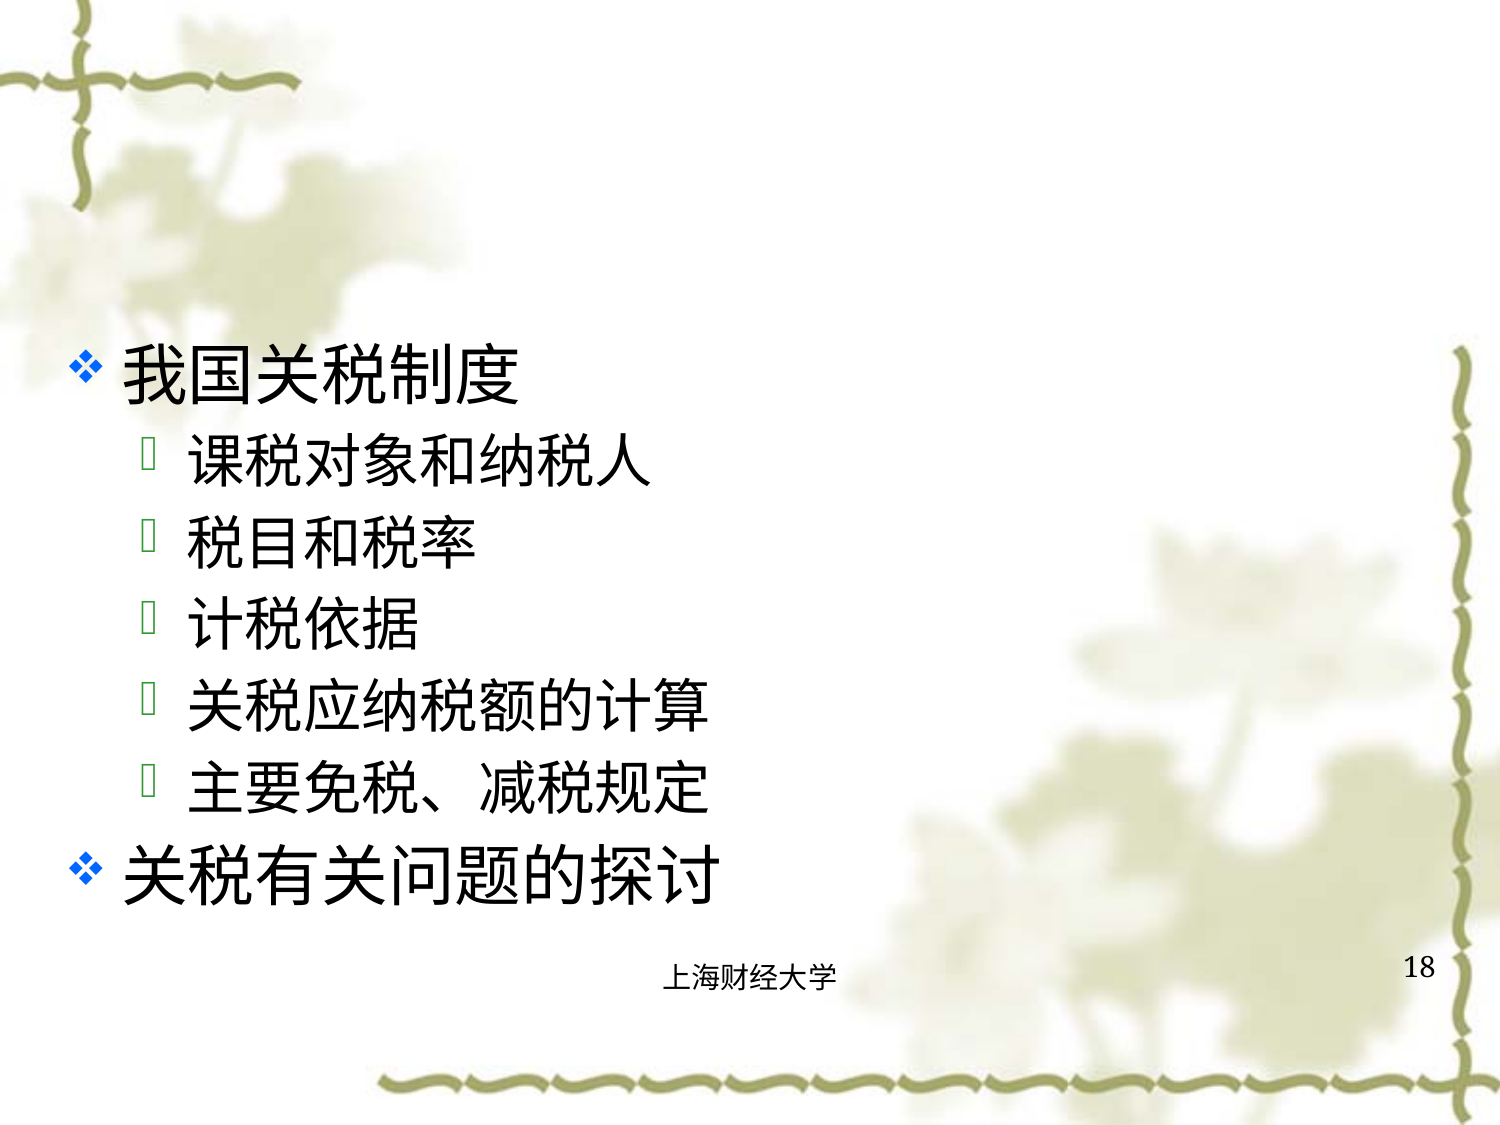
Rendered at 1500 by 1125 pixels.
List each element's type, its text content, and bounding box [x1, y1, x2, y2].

list 我国关税制度 课税对象和纳税人 税目和税率 计税依据 关税应纳税额的计算 主要免税、减税规定 关税有关问题的探讨 [49, 324, 1452, 963]
footer 上海财经大学 [512, 952, 988, 1066]
slide_number 18 [1074, 940, 1451, 1066]
picture [0, 0, 1500, 1125]
